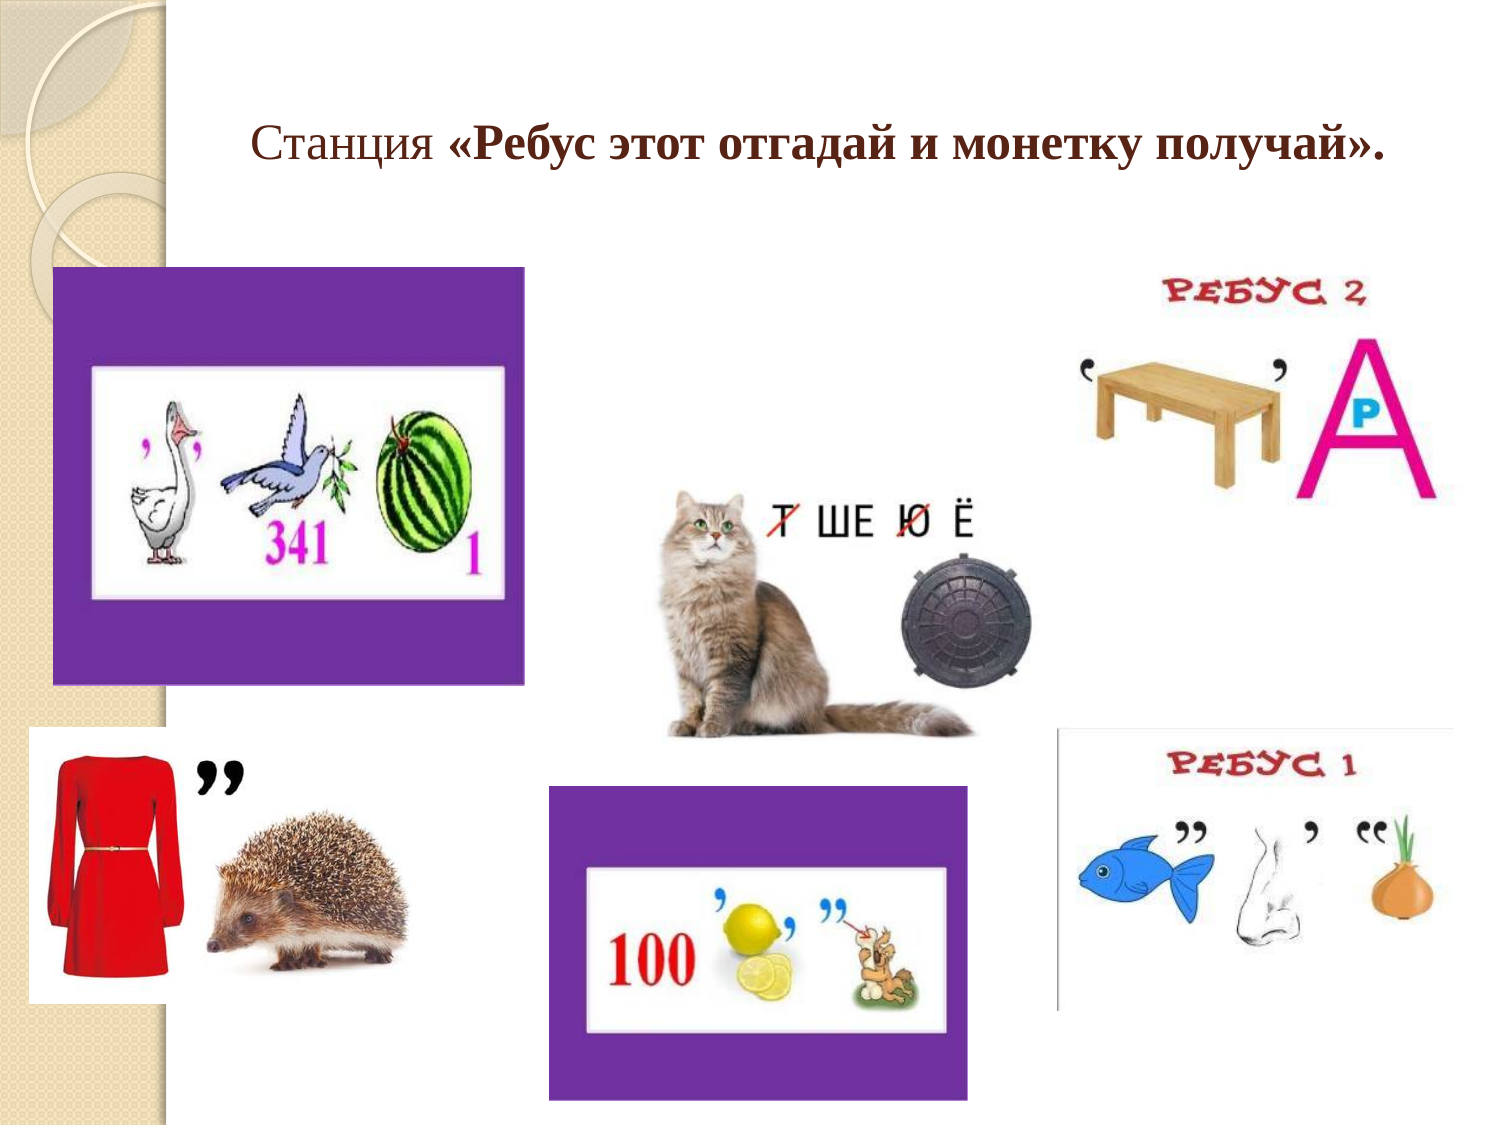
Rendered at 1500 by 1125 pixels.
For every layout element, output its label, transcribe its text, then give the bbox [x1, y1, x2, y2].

picture [1056, 255, 1472, 550]
title Станция «Ребус этот отгадай и монетку получай». [235, 45, 1466, 233]
picture [29, 727, 417, 1004]
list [52, 266, 525, 687]
picture [548, 786, 969, 1102]
picture [1056, 727, 1454, 1011]
picture [643, 479, 1045, 745]
